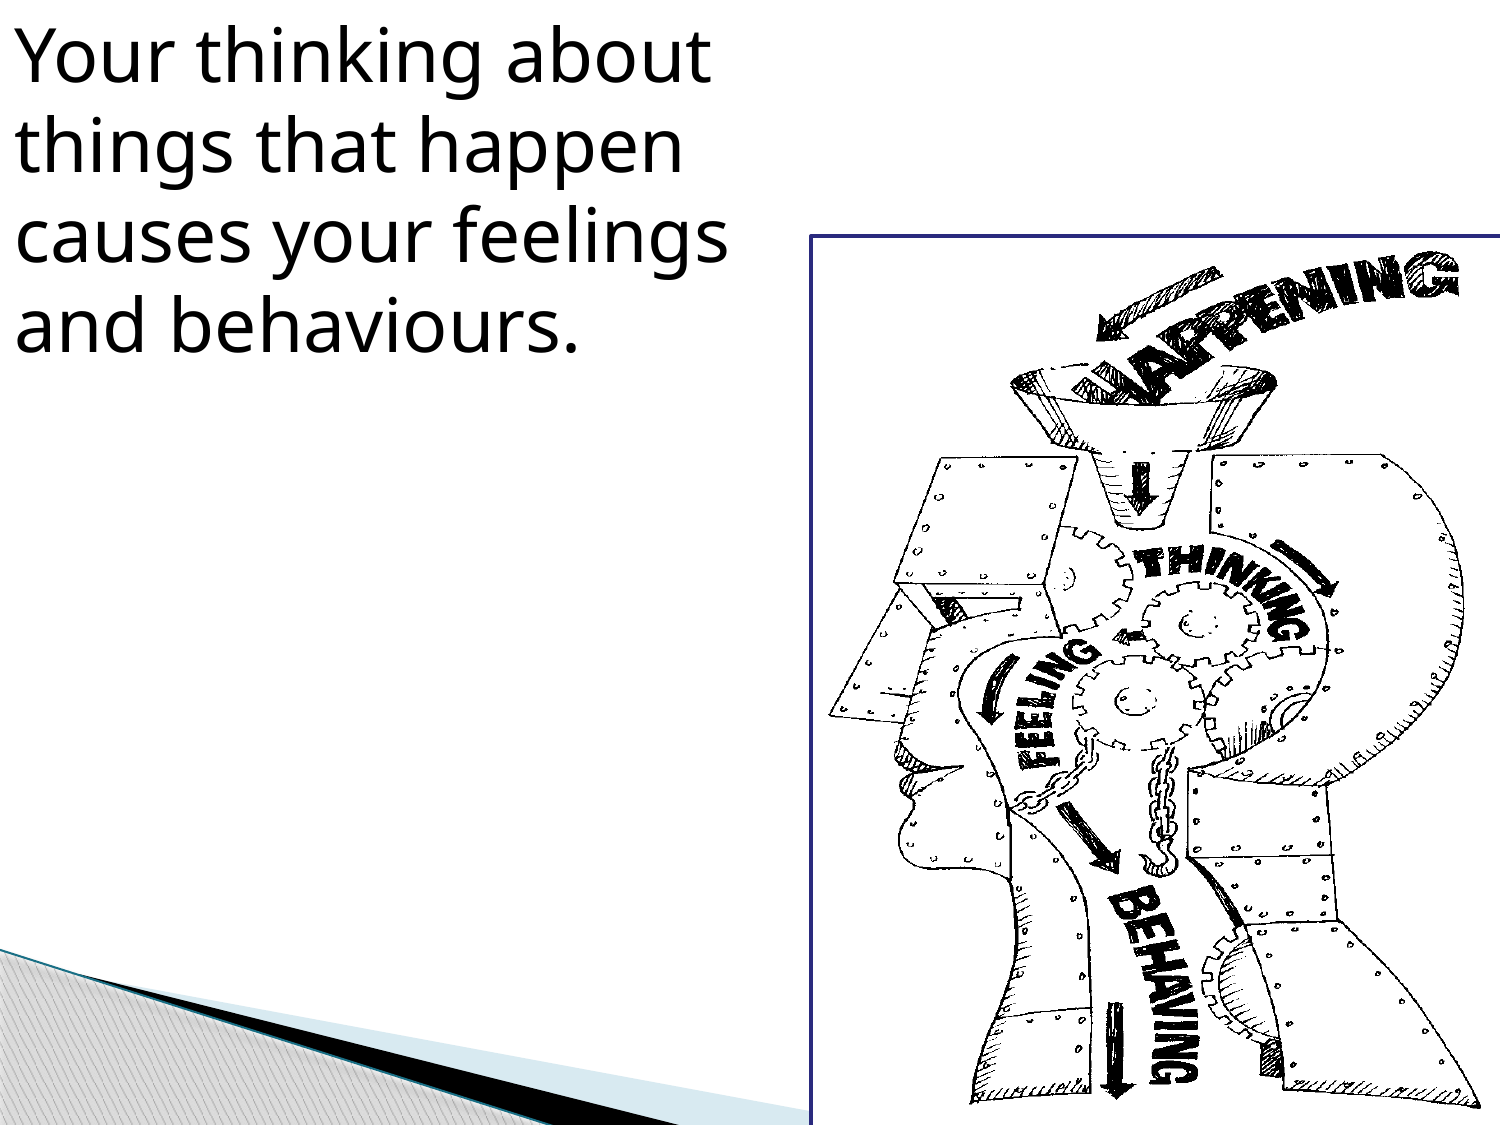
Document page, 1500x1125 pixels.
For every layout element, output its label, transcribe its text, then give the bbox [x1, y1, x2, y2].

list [812, 237, 1500, 1125]
text_box Your thinking about things that happen causes your feelings and behaviours. [0, 0, 750, 375]
